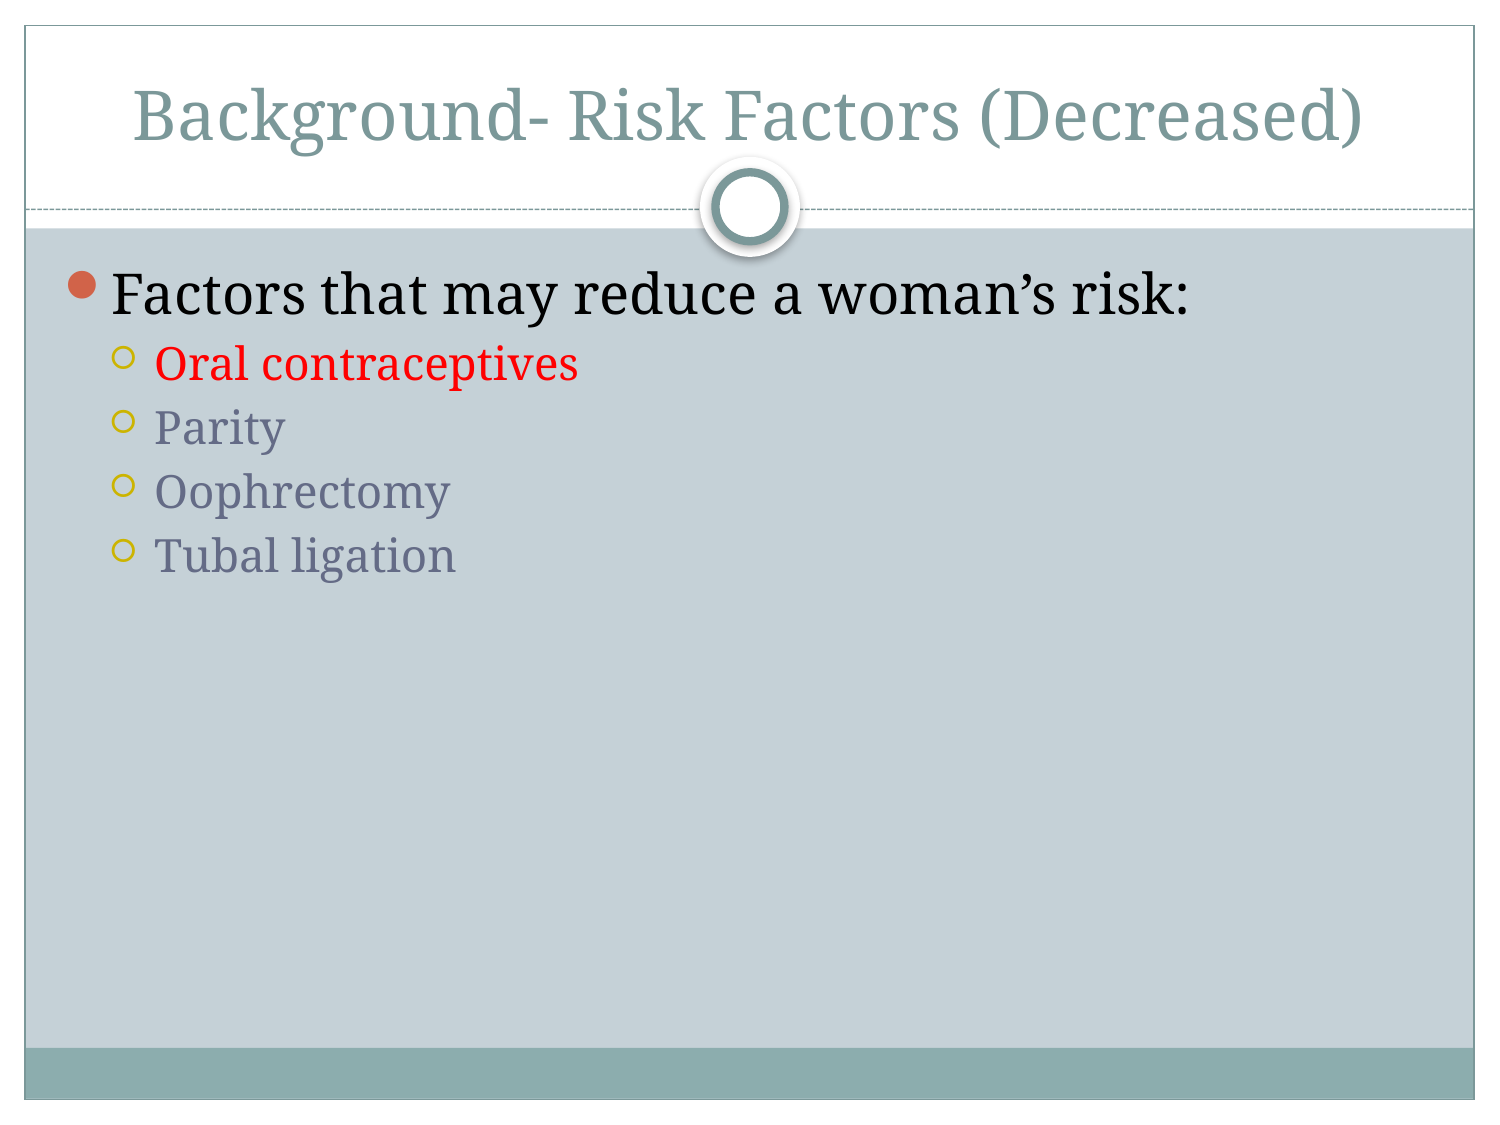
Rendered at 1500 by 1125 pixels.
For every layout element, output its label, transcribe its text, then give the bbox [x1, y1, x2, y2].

title Background- Risk Factors (Decreased) [49, 37, 1450, 162]
list Factors that may reduce a woman’s risk: Oral contraceptives Parity Oophrectomy Tubal ligation [49, 250, 1445, 1001]
